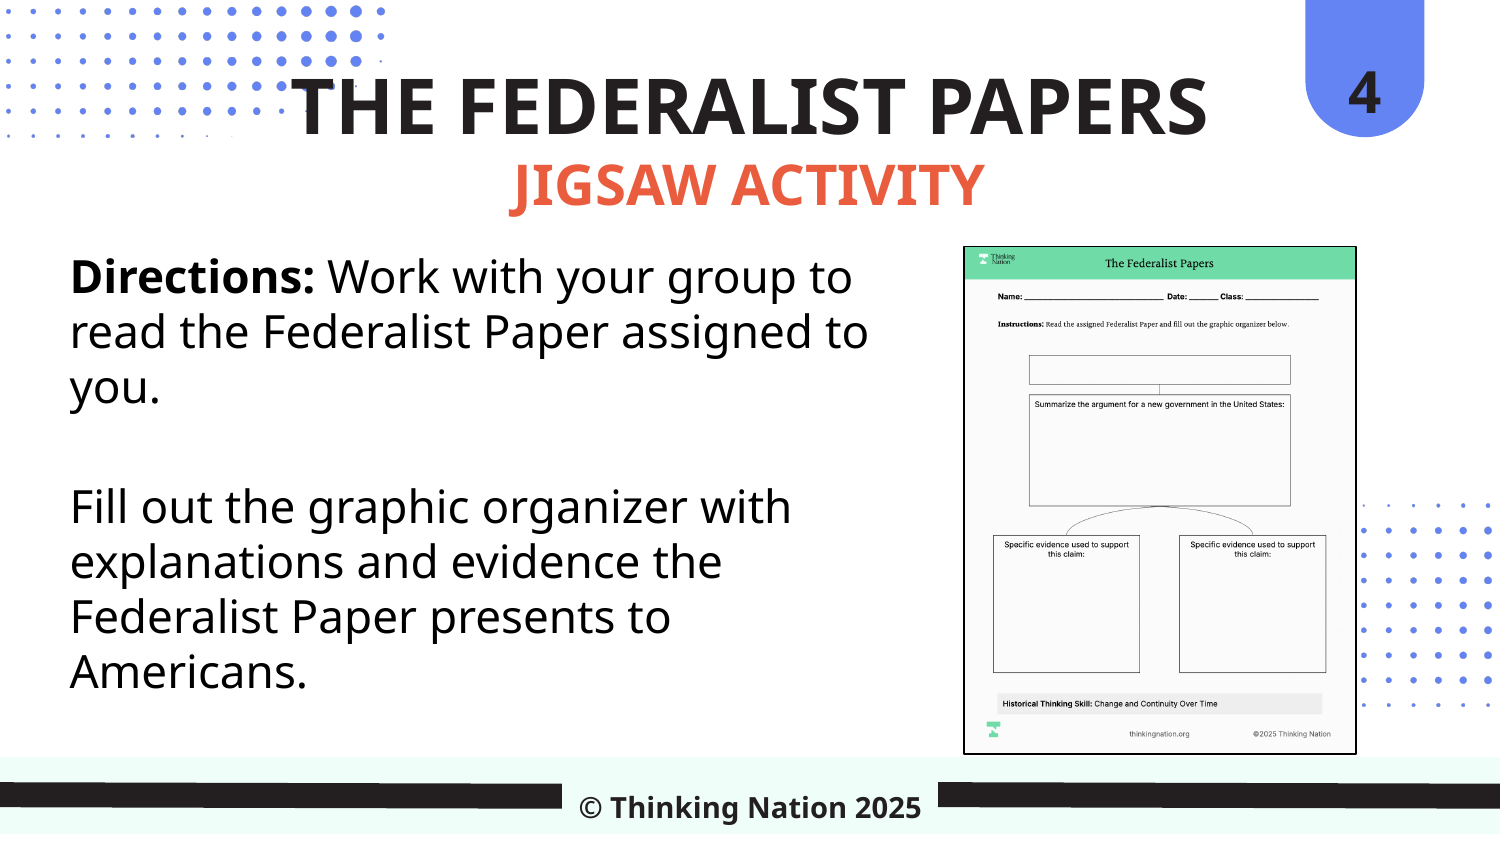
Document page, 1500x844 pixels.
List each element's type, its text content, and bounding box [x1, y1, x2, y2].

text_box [1300, 0, 1430, 138]
picture [964, 247, 1356, 754]
text_box [1361, 503, 1500, 708]
text_box [0, 0, 385, 138]
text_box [0, 756, 1500, 835]
text_box Directions: Work with your group to read the Federalist Paper assigned to you. Fill out the graphic organizer with explanations and evidence the Federalist Paper presents to Americans. [69, 247, 875, 698]
text_box THE FEDERALIST PAPERS JIGSAW ACTIVITY [209, 57, 1291, 218]
